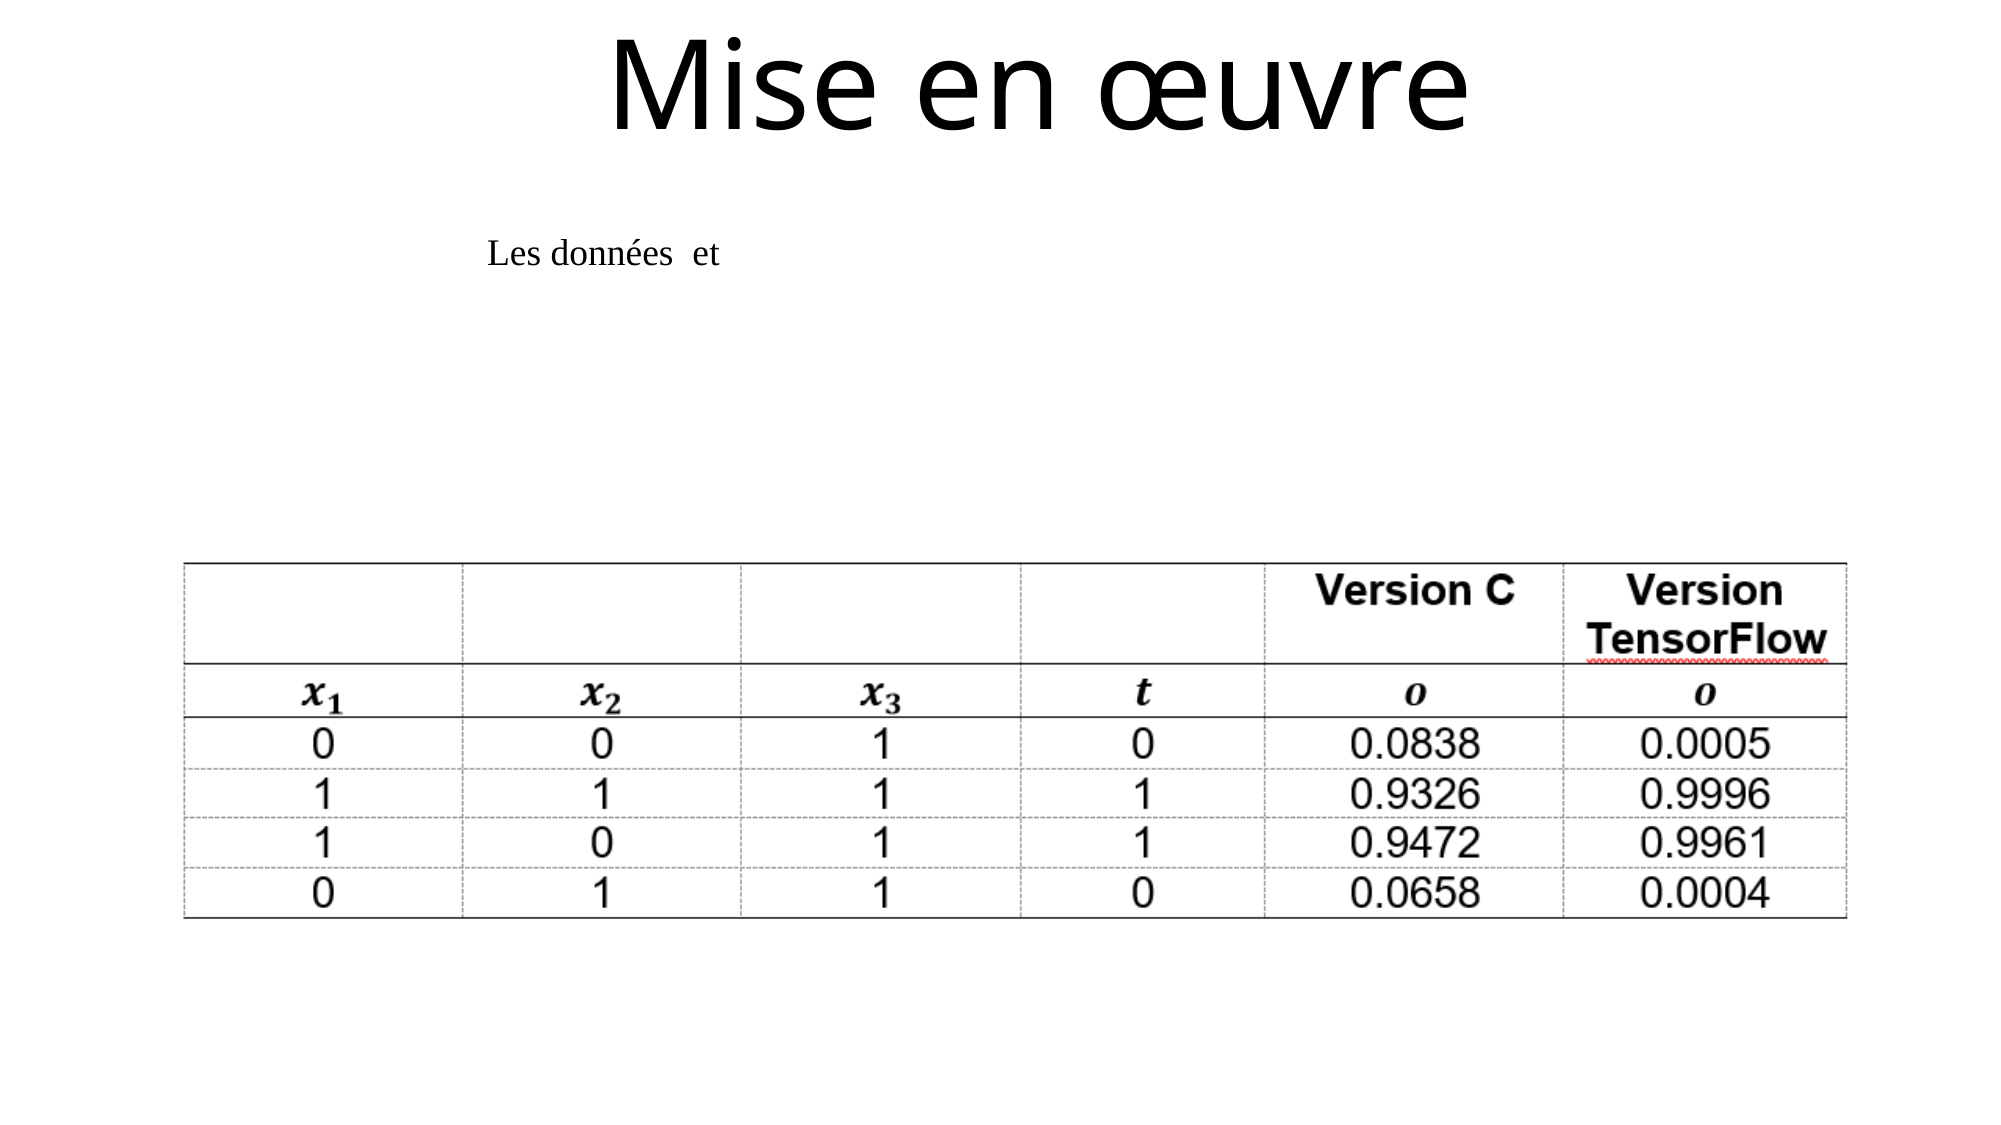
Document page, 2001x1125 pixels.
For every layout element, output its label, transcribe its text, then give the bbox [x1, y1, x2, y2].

text_box Mise en œuvre [176, 0, 1902, 164]
picture [176, 555, 1860, 930]
